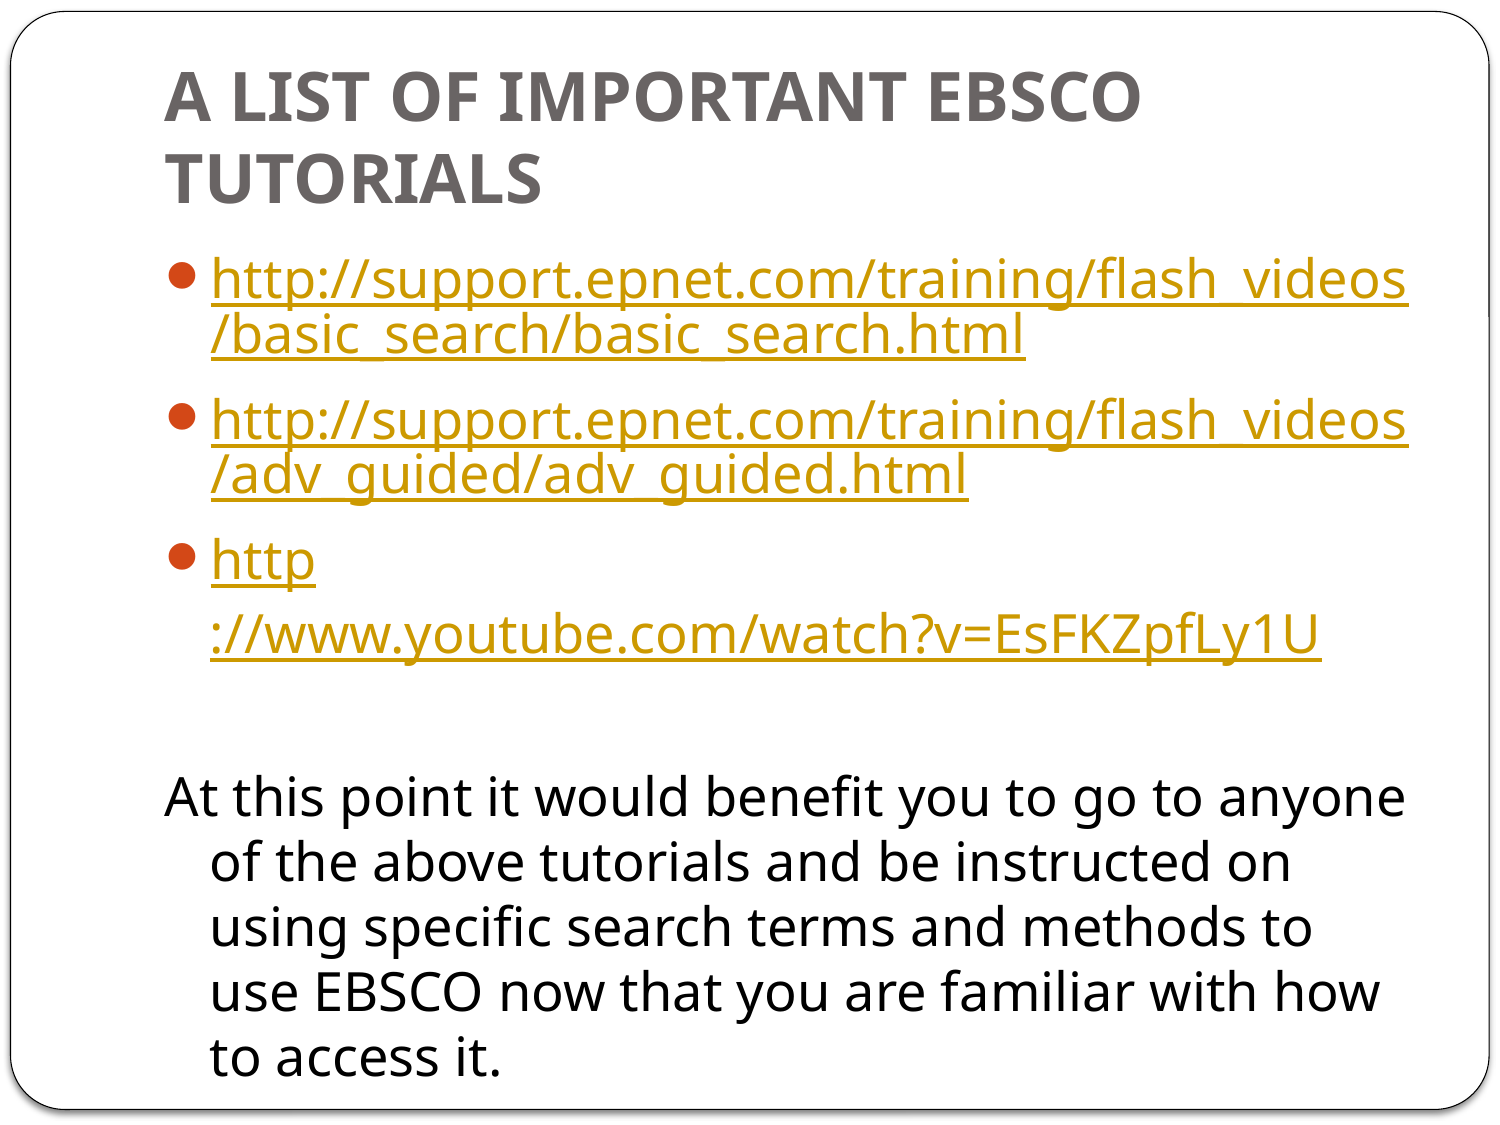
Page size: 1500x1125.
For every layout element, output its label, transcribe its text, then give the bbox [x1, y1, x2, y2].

list http://support.epnet.com/training/flash_videos/basic_search/basic_search.html http://support.epnet.com/training/flash_videos/adv_guided/adv_guided.html http://www.youtube.com/watch?v=EsFKZpfLy1U At this point it would benefit you to go to anyone of the above tutorials and be instructed on using specific search terms and methods to use EBSCO now that you are familiar with how to access it. [150, 237, 1425, 988]
title A LIST OF IMPORTANT EBSCO TUTORIALS [150, 45, 1425, 233]
